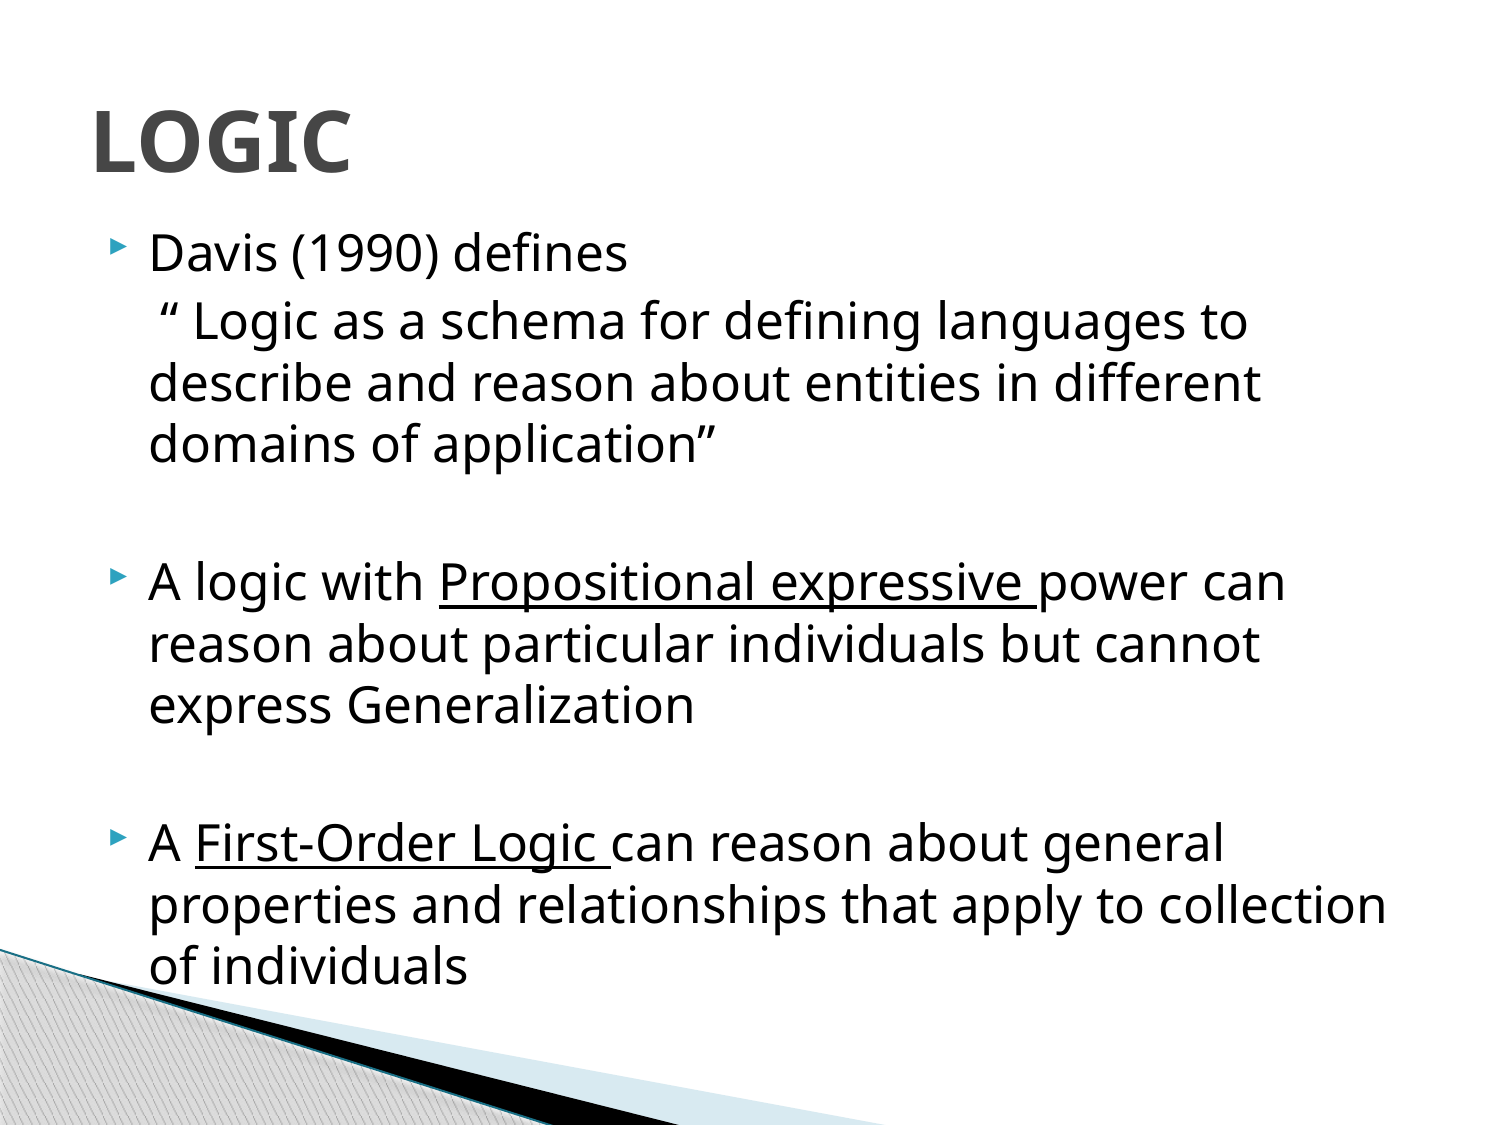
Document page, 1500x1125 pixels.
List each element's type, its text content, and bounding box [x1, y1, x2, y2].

title LOGIC [75, 45, 1425, 233]
list Davis (1990) defines “ Logic as a schema for defining languages to describe and reason about entities in different domains of application” A logic with Propositional expressive power can reason about particular individuals but cannot express Generalization A First-Order Logic can reason about general properties and relationships that apply to collection of individuals [75, 233, 1425, 1005]
